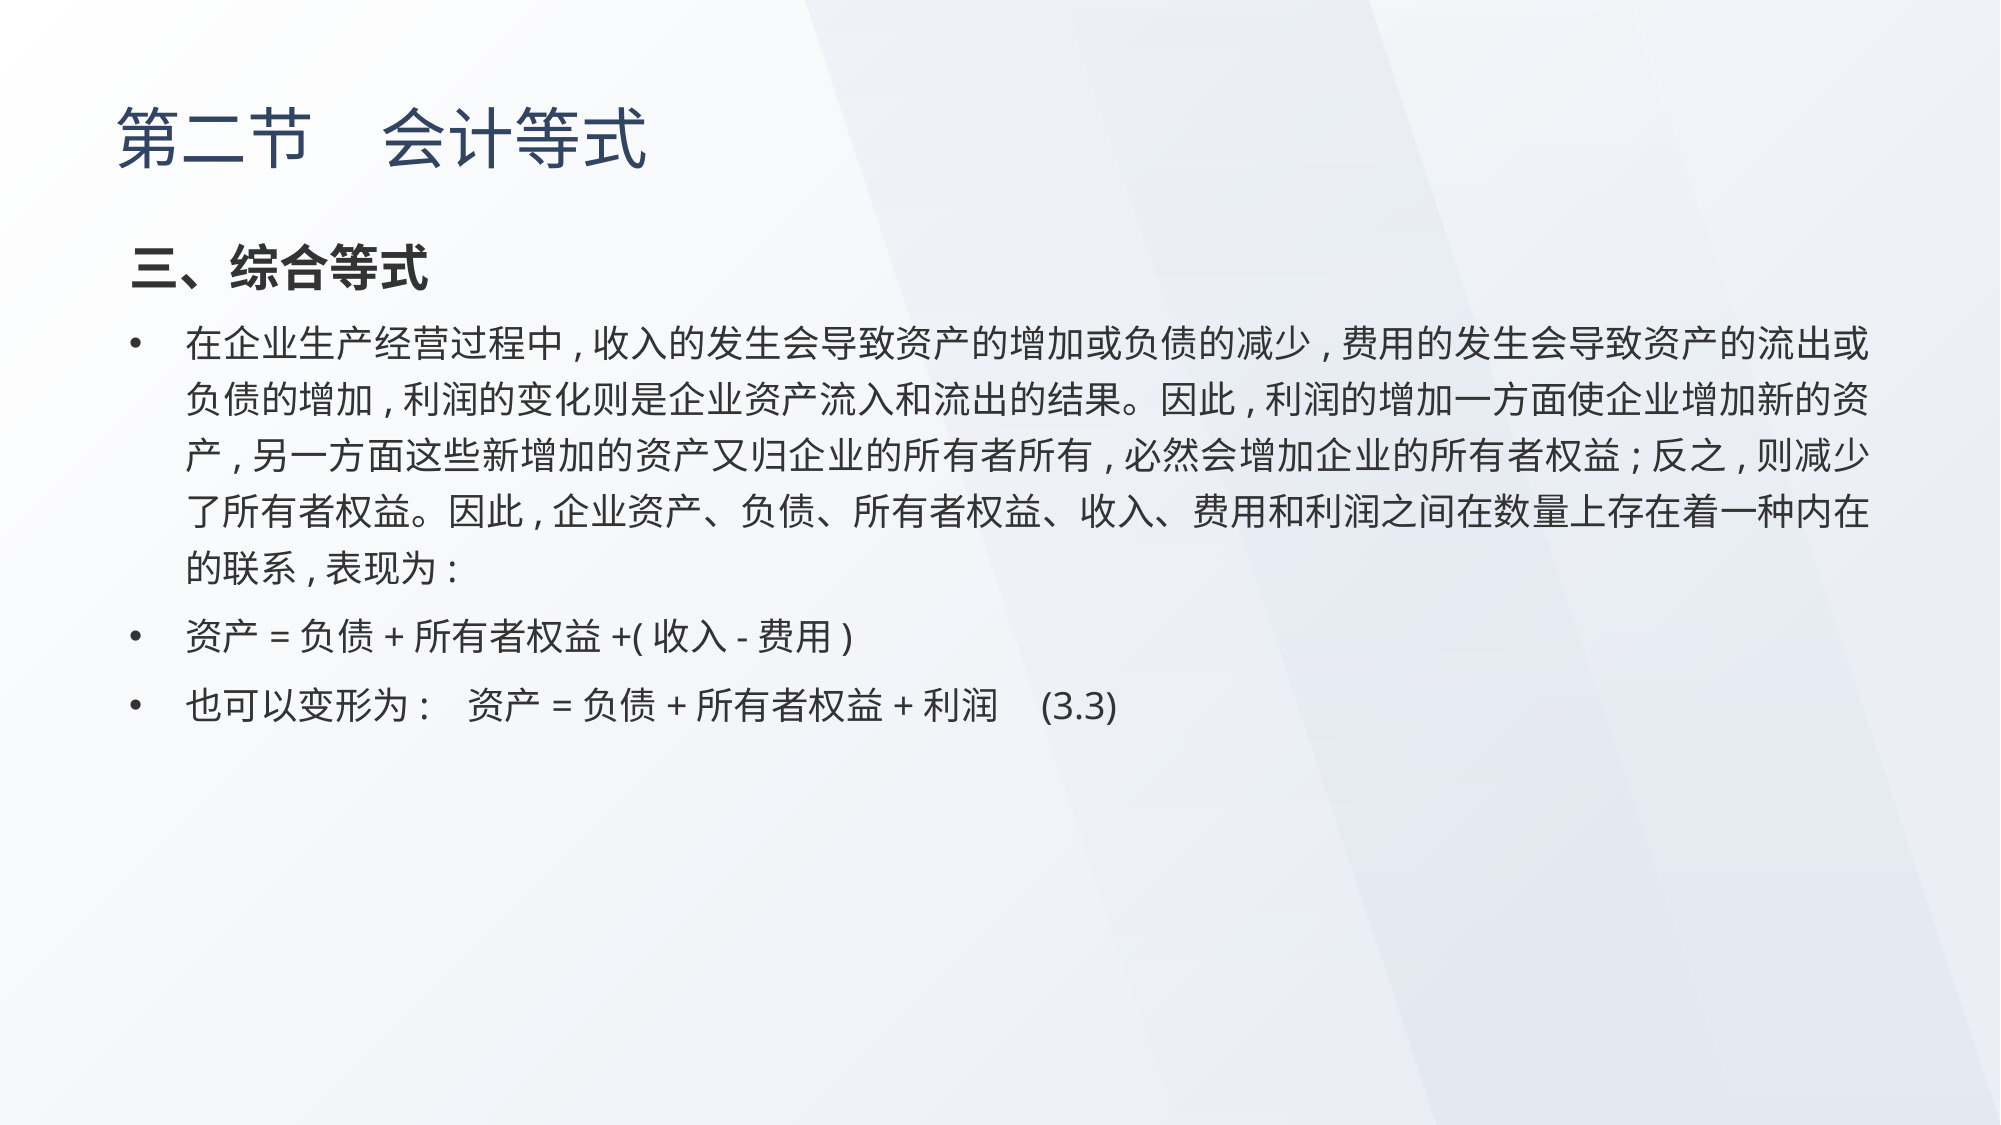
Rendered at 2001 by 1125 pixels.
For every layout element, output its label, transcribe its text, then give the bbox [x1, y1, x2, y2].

title 第二节 会计等式 [114, 59, 1886, 178]
text_box 三、综合等式 在企业生产经营过程中,收入的发生会导致资产的增加或负债的减少,费用的发生会导致资产的流出或负债的增加,利润的变化则是企业资产流入和流出的结果。因此,利润的增加一方面使企业增加新的资产,另一方面这些新增加的资产又归企业的所有者所有,必然会增加企业的所有者权益;反之,则减少了所有者权益。因此,企业资产、负债、所有者权益、收入、费用和利润之间在数量上存在着一种内在的联系,表现为: 资产=负债+所有者权益+(收入-费用) 也可以变形为: 资产=负债+所有者权益+利润 (3.3) [114, 213, 1886, 1013]
